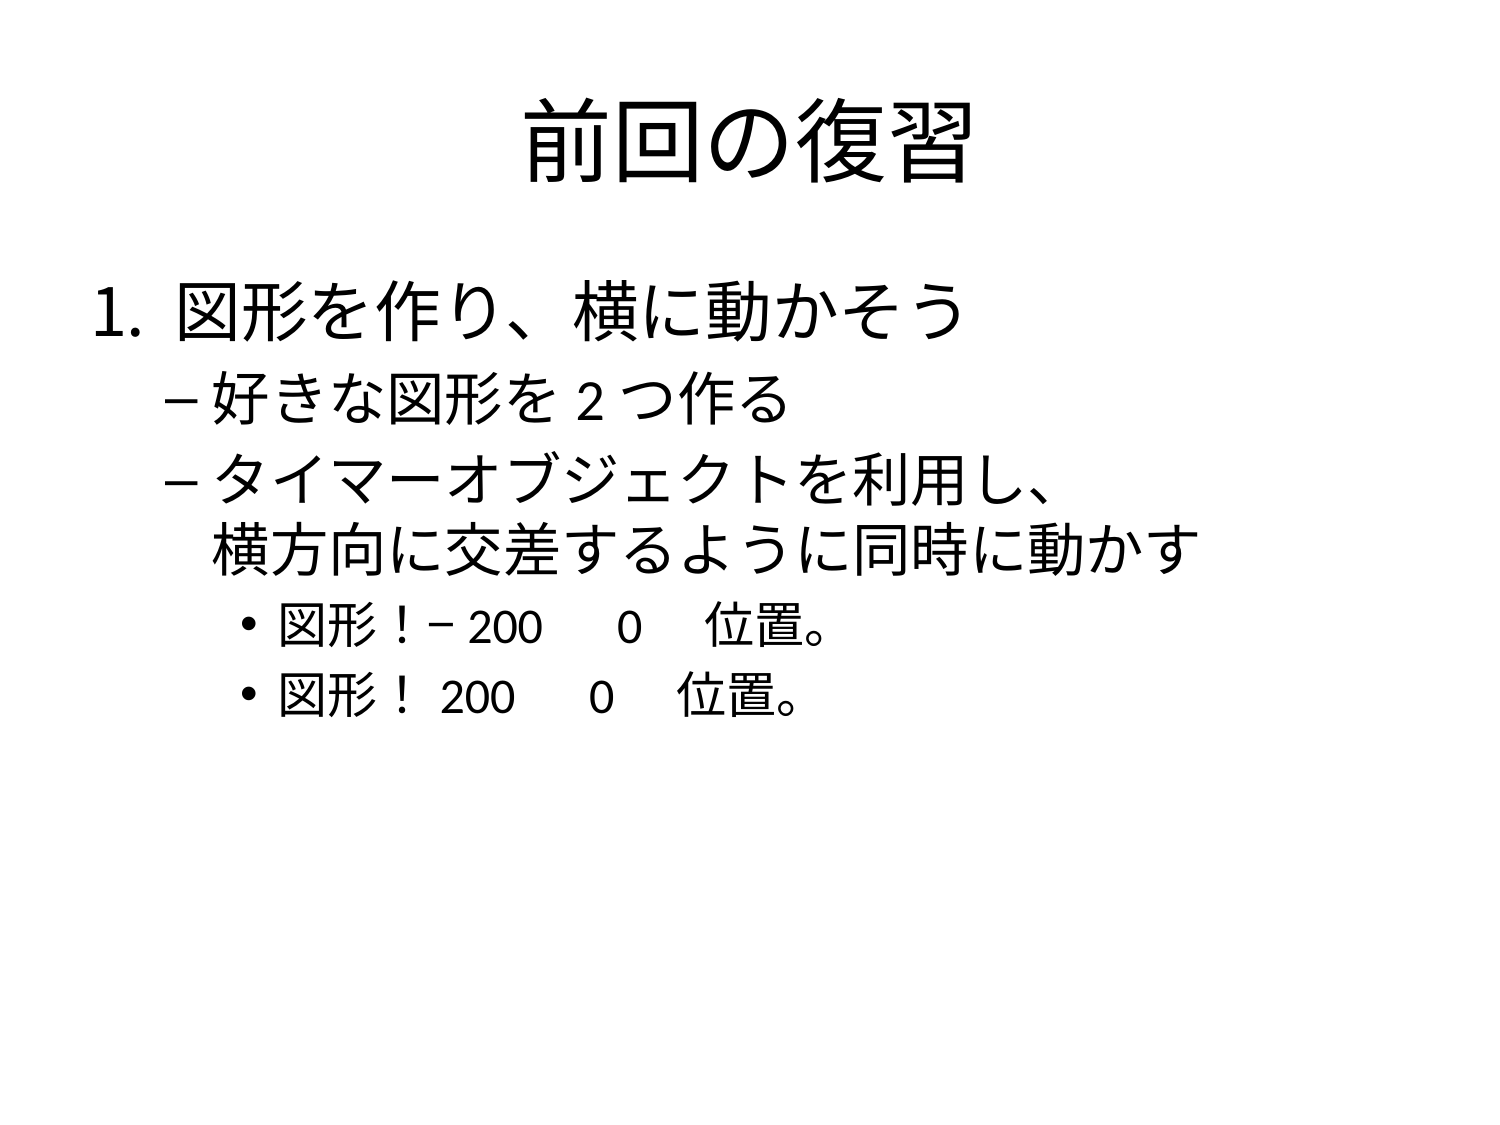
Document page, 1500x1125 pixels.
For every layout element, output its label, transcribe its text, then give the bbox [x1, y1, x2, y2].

title 前回の復習 [75, 45, 1425, 233]
list 図形を作り、横に動かそう 好きな図形を2つ作る タイマーオブジェクトを利用し、 横方向に交差するように同時に動かす 図形！−200 0 位置。 図形！200 0 位置。 [75, 262, 1425, 1005]
